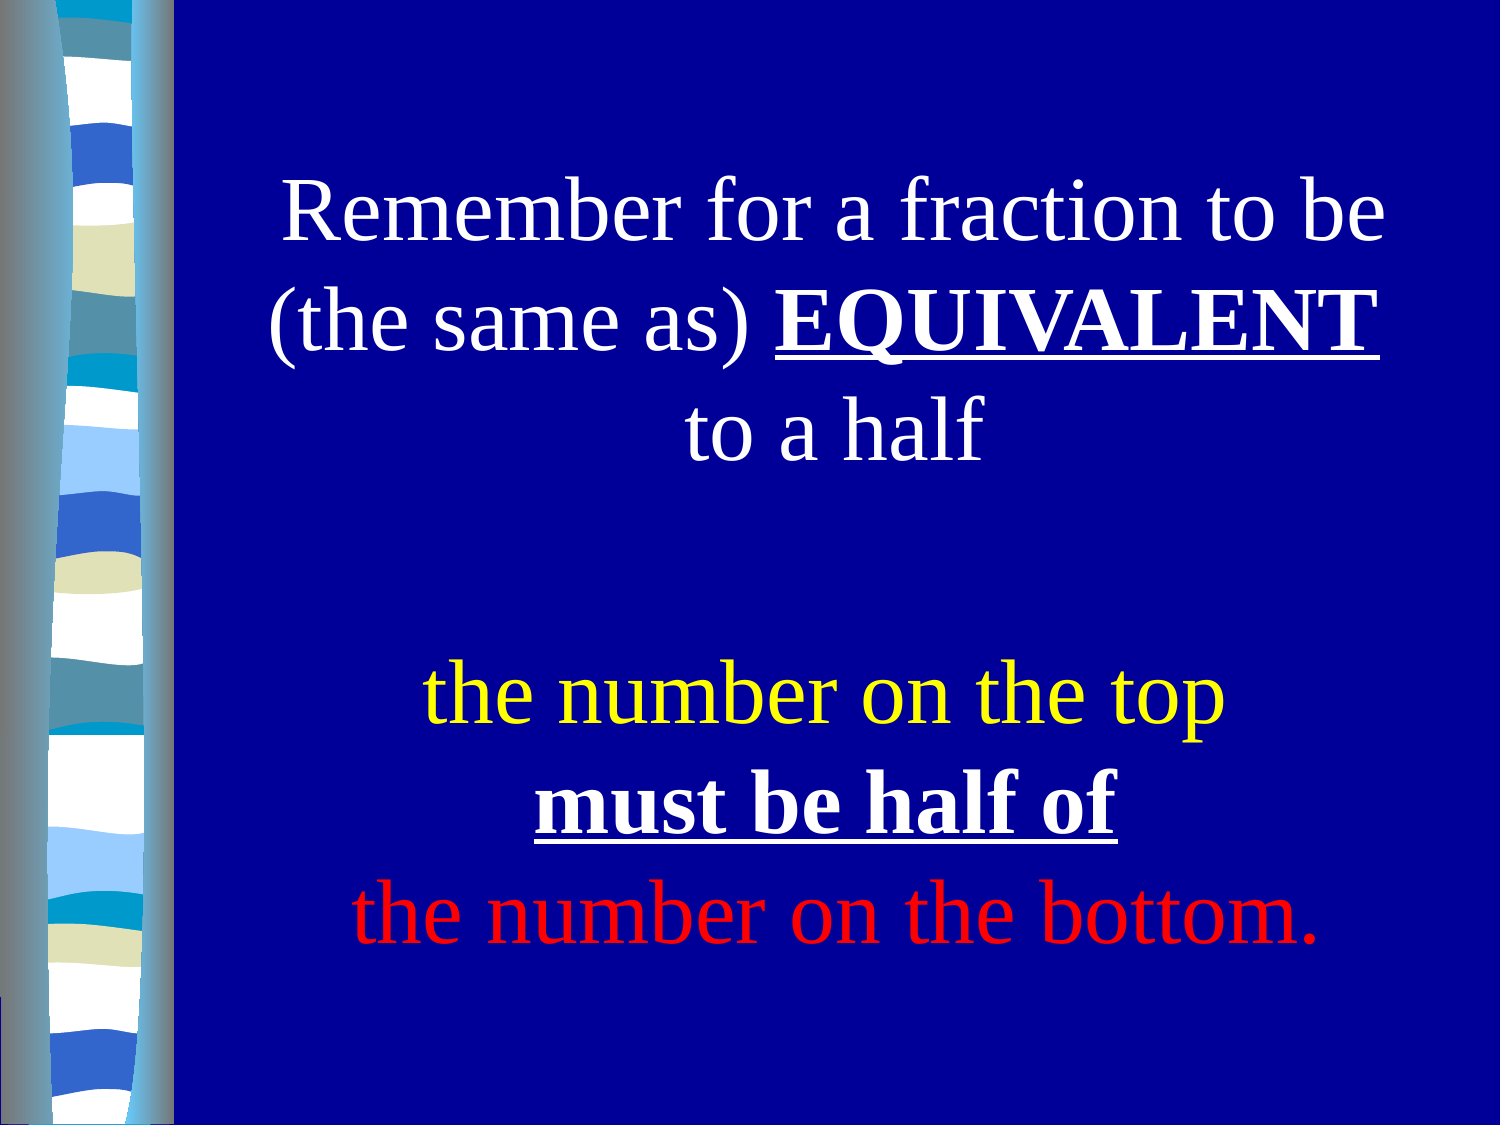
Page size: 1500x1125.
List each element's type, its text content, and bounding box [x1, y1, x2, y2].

title Remember for a fraction to be (the same as) EQUIVALENT to a half [212, 174, 1458, 563]
text_box the number on the top must be half of the number on the bottom. [287, 624, 1388, 970]
